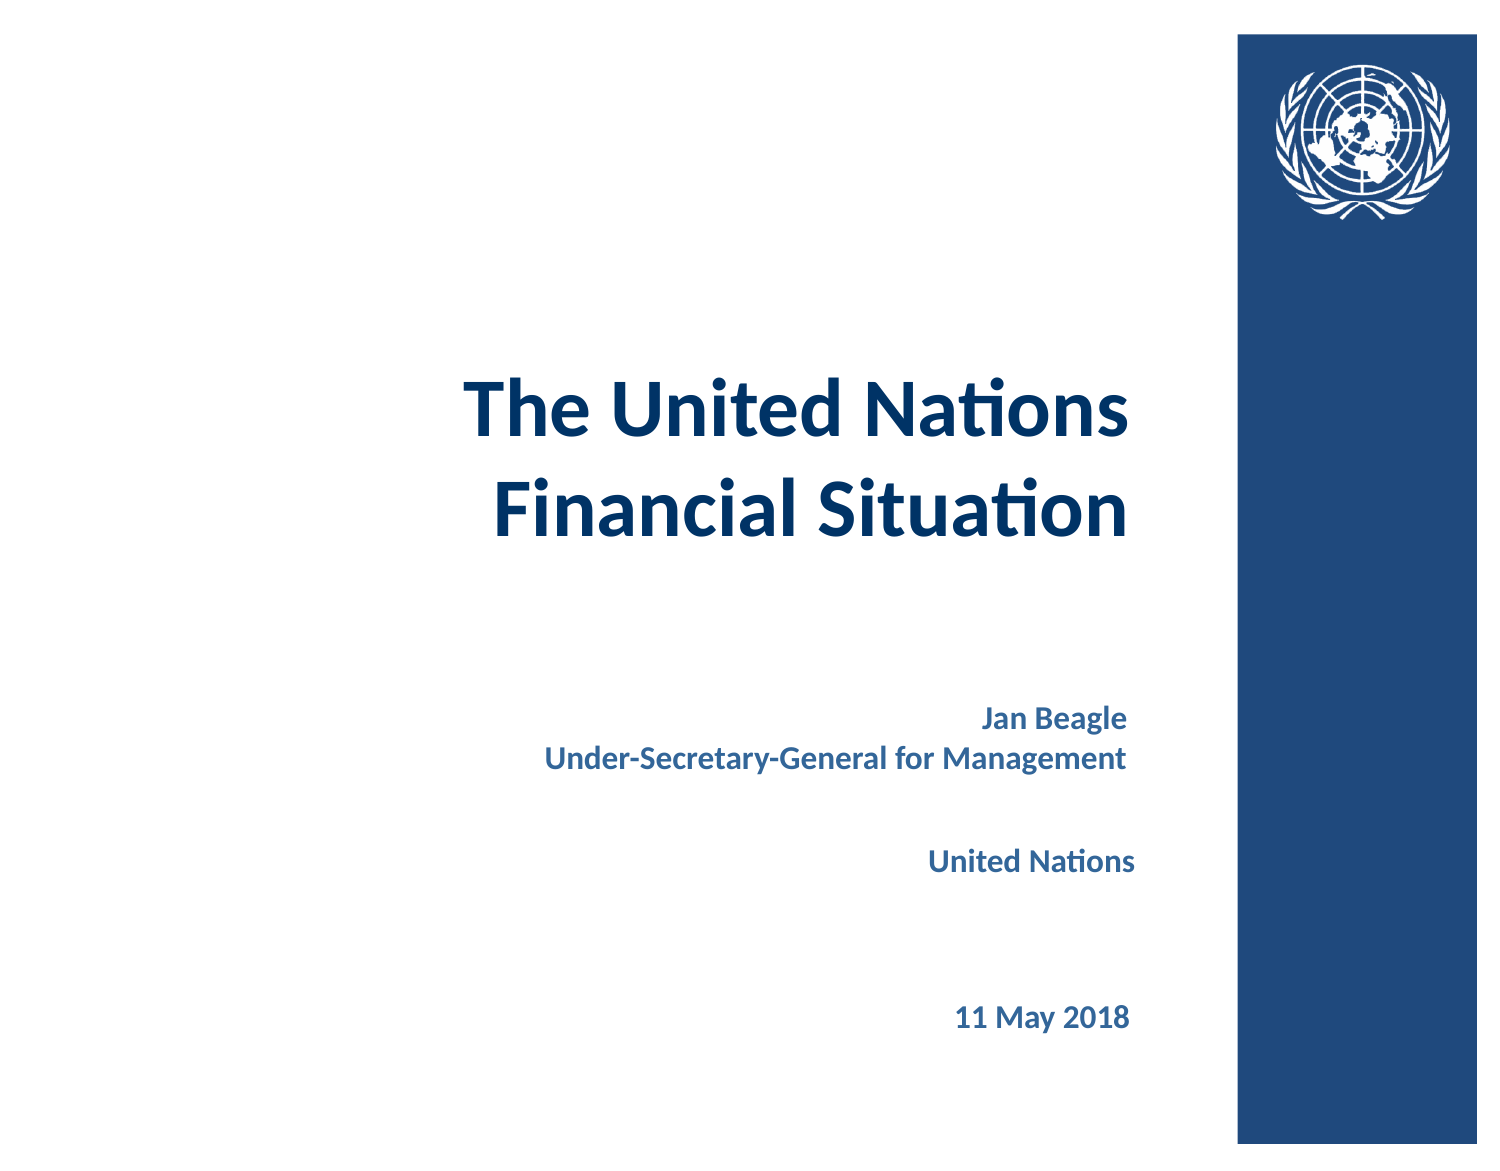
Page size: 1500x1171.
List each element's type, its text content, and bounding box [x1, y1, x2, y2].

text_box United Nations [913, 831, 1151, 887]
text_box Jan Beagle Under-Secretary-General for Management [529, 688, 1143, 784]
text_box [1274, 64, 1451, 220]
text_box [1237, 34, 1477, 1144]
text_box 11 May 2018 [939, 987, 1146, 1043]
text_box The United Nations Financial Situation [25, 34, 1175, 1145]
